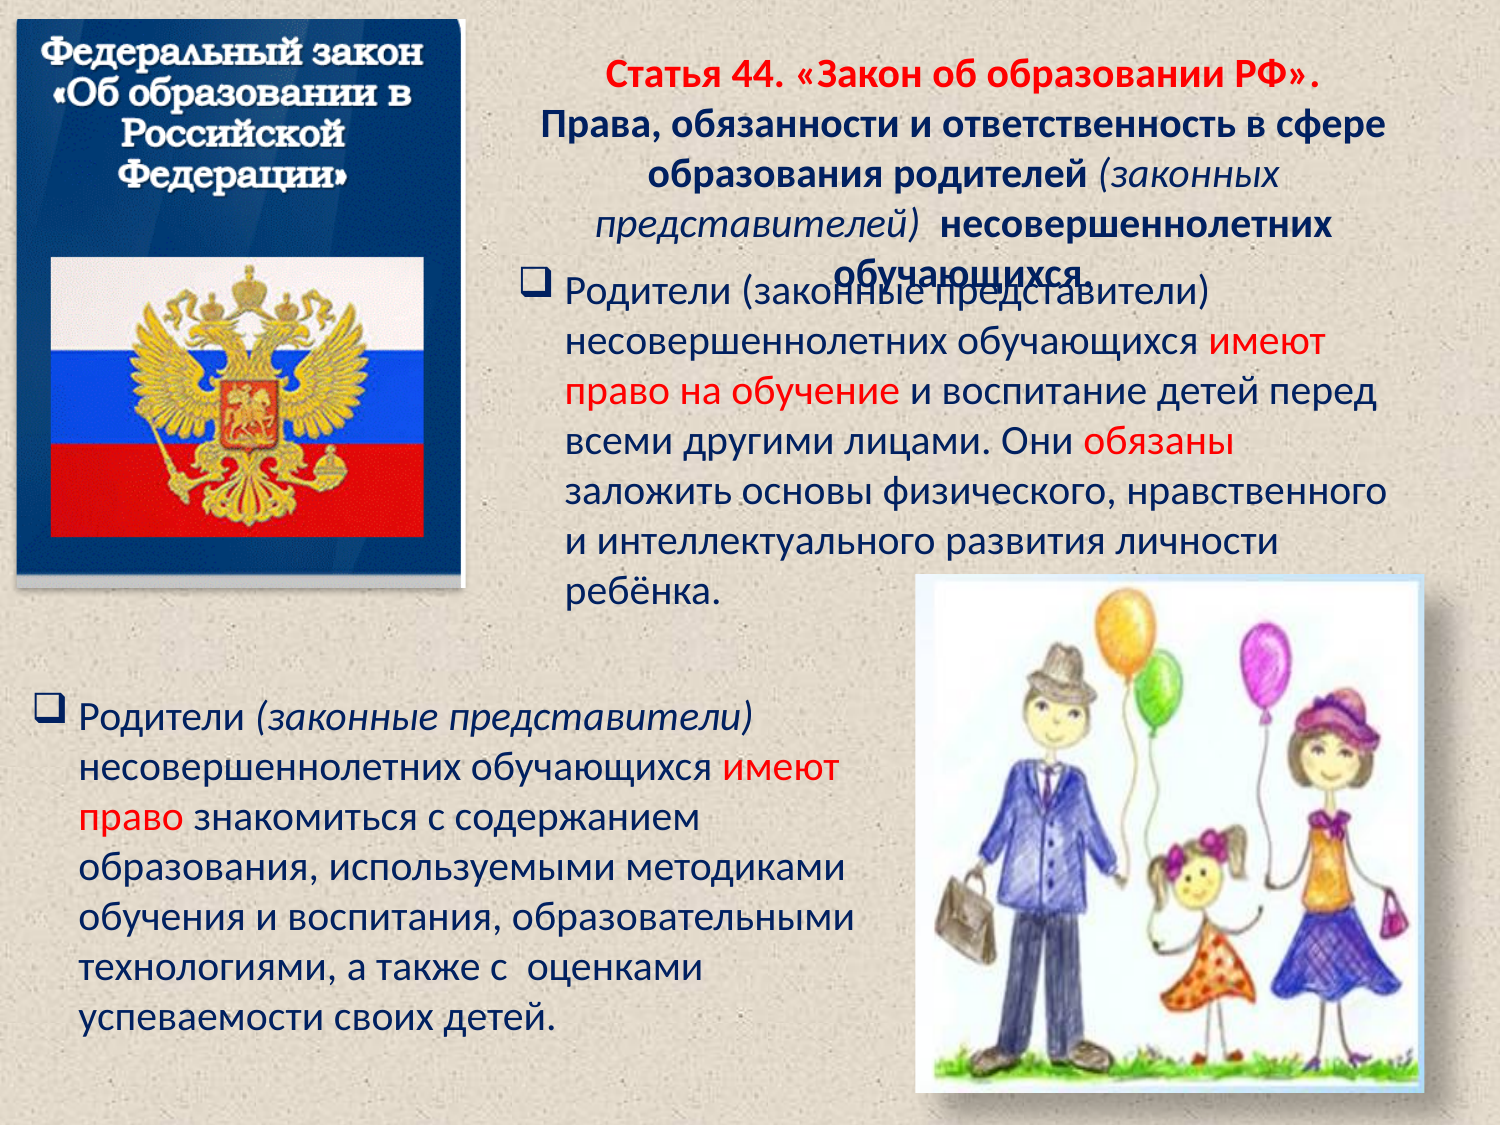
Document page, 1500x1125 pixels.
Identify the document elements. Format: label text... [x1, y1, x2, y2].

picture [0, 0, 1500, 1125]
text_box Родители (законные представители) несовершеннолетних обучающихся имеют право знакомиться с содержанием образования, используемыми методиками обучения и воспитания, образовательными технологиями, а также с оценками успеваемости своих детей. [16, 681, 885, 1047]
text_box Родители (законные представители) несовершеннолетних обучающихся имеют право на обучение и воспитание детей перед всеми другими лицами. Они обязаны заложить основы физического, нравственного и интеллектуального развития личности ребёнка. [502, 255, 1425, 666]
text_box Статья 44. «Закон об образовании РФ». Права, обязанности и ответственность в сфере образования родителей (законных представителей) несовершеннолетних обучающихся. [470, 38, 1462, 304]
